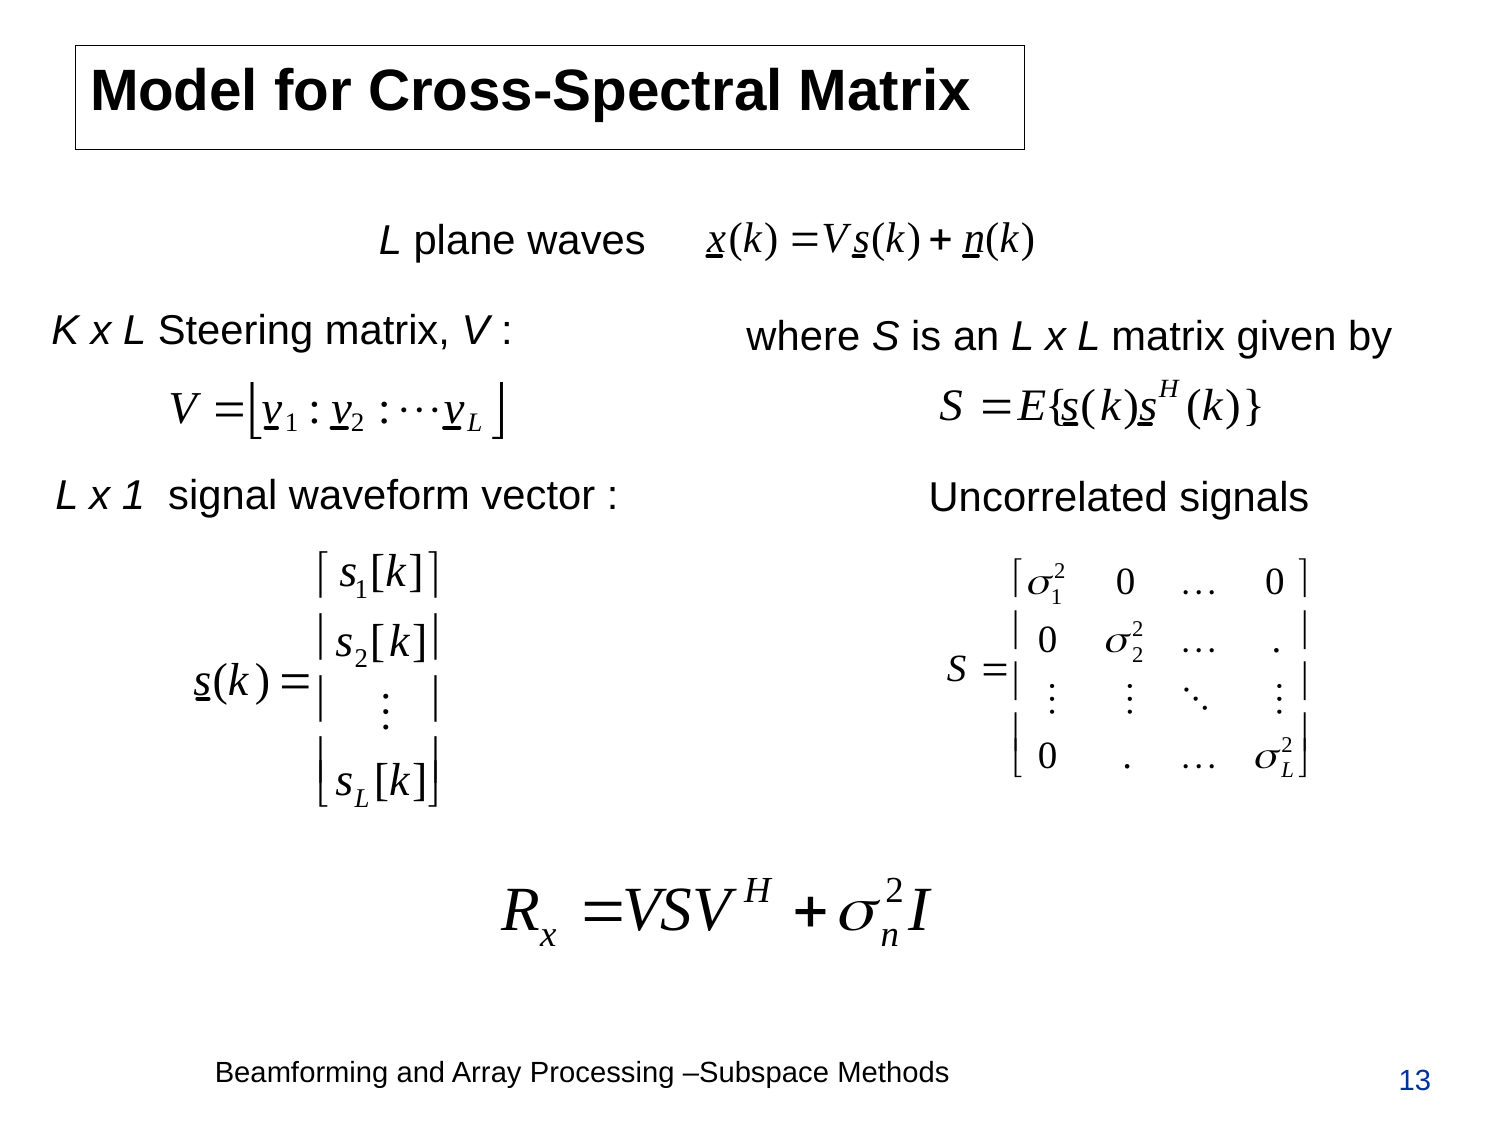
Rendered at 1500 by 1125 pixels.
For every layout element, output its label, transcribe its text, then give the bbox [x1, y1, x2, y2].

title Model for Cross-Spectral Matrix [75, 45, 1025, 49]
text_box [699, 216, 1043, 267]
text_box where S is an L x L matrix given by [731, 301, 1419, 367]
picture [943, 555, 1321, 788]
text_box Uncorrelated signals [913, 462, 1336, 527]
picture [935, 378, 1269, 436]
title Model for Cross-Spectral Matrix [75, 51, 1025, 150]
slide_number 13 [1207, 1055, 1447, 1102]
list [489, 862, 949, 963]
text_box L plane waves [363, 205, 673, 271]
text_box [189, 547, 451, 819]
text_box L x 1 signal waveform vector : [40, 460, 645, 525]
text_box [164, 381, 511, 444]
text_box K x L Steering matrix, V : [36, 295, 539, 361]
